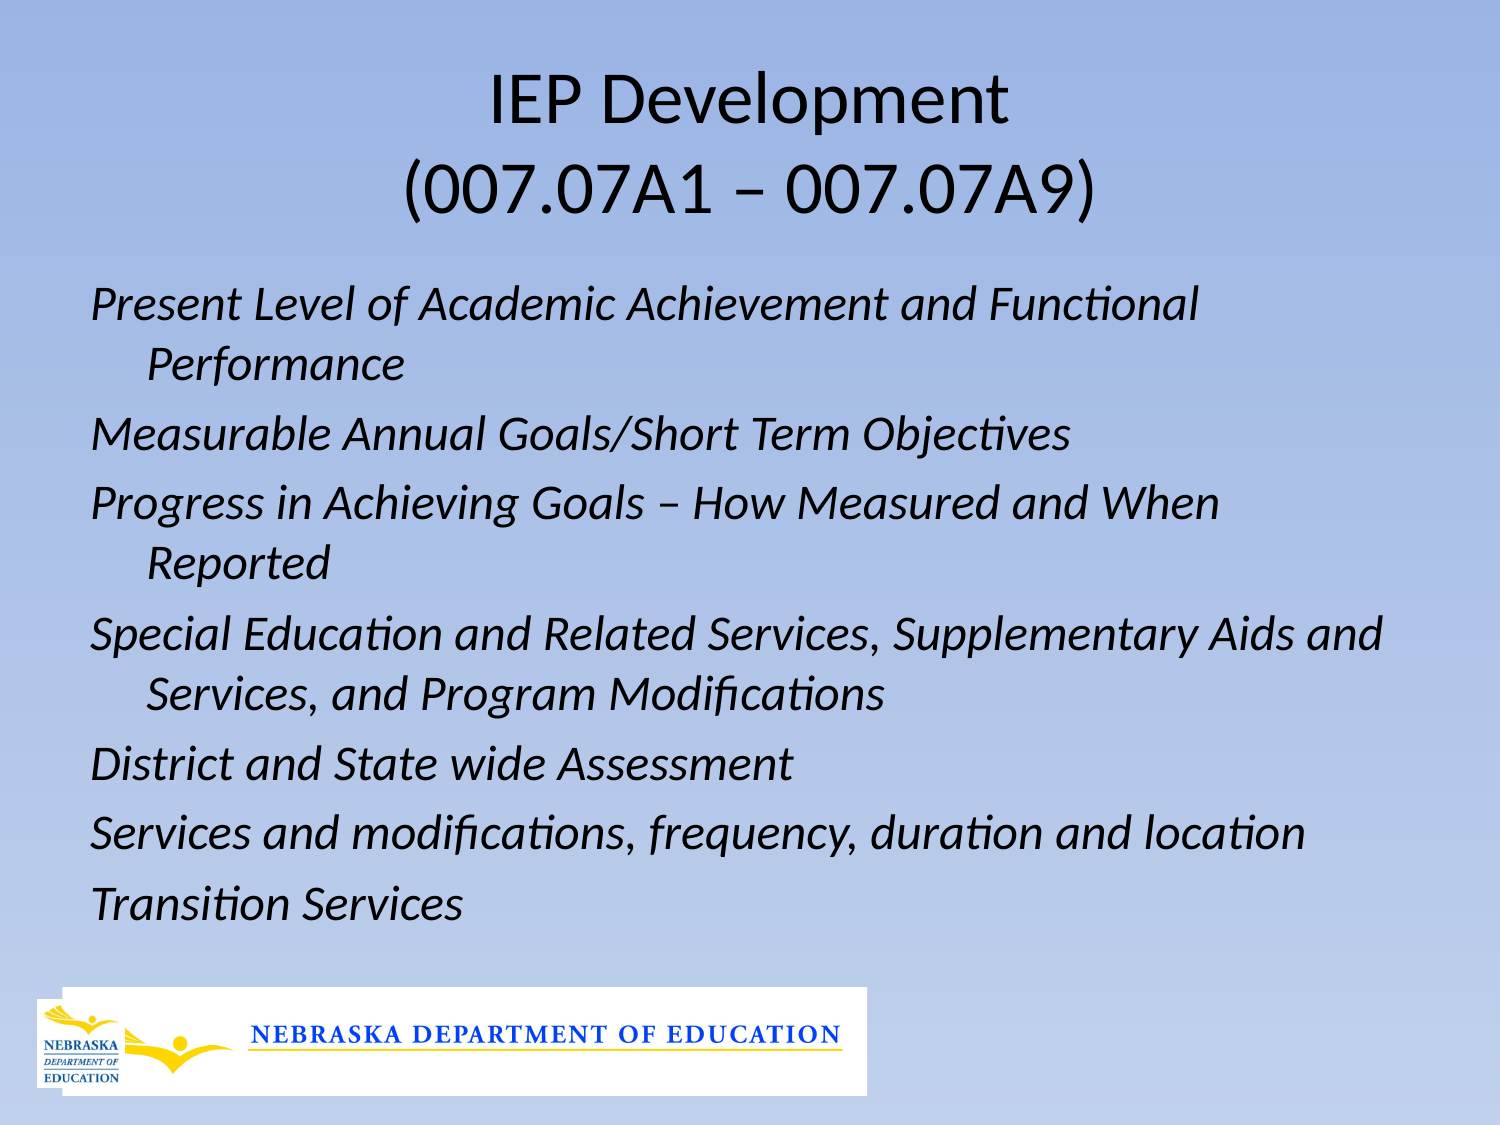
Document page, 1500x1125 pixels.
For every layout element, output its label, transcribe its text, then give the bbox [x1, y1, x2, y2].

list Present Level of Academic Achievement and Functional Performance Measurable Annual Goals/Short Term Objectives Progress in Achieving Goals – How Measured and When Reported Special Education and Related Services, Supplementary Aids and Services, and Program Modifications District and State wide Assessment Services and modifications, frequency, duration and location Transition Services [75, 262, 1425, 938]
picture [37, 987, 868, 1096]
title IEP Development (007.07A1 – 007.07A9) [75, 45, 1425, 233]
